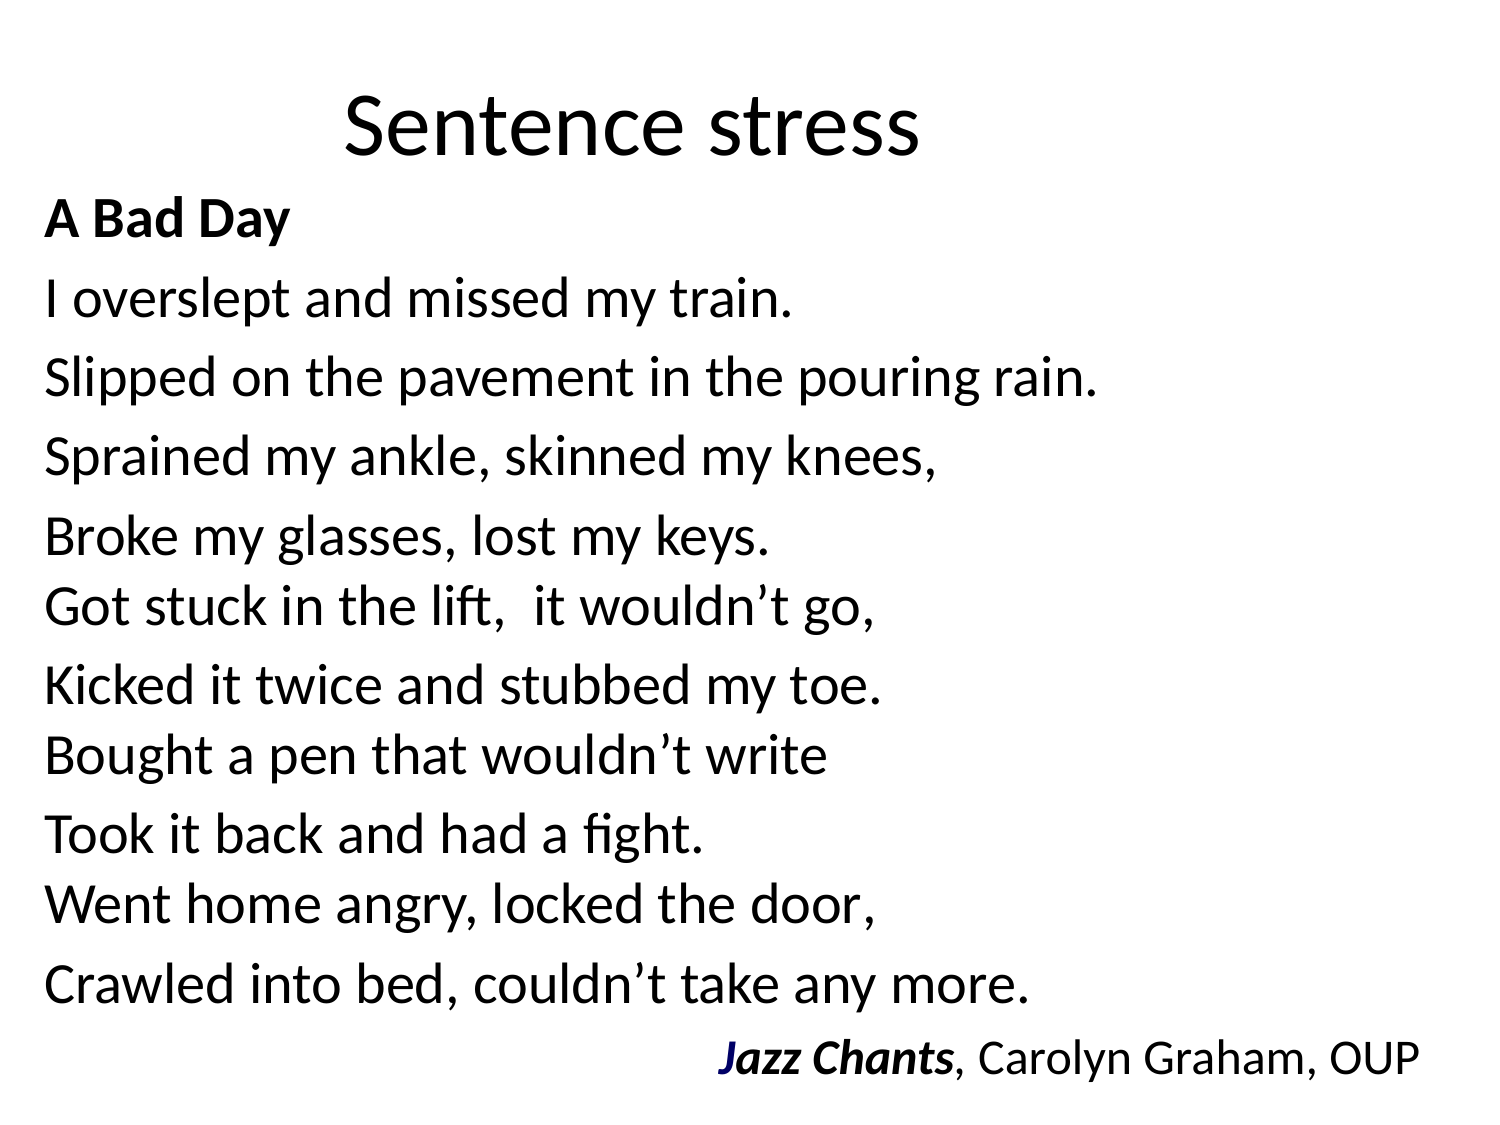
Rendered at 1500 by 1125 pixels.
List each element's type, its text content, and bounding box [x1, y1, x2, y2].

text_box A Bad Day I overslept and missed my train. Slipped on the pavement in the pouring rain. Sprained my ankle, skinned my knees, Broke my glasses, lost my keys. Got stuck in the lift, it wouldn’t go, Kicked it twice and stubbed my toe. Bought a pen that wouldn’t write Took it back and had a fight. Went home angry, locked the door, Crawled into bed, couldn’t take any more. Jazz Chants, Carolyn Graham, OUP [29, 172, 1436, 1092]
text_box Sentence stress [70, 66, 1196, 172]
